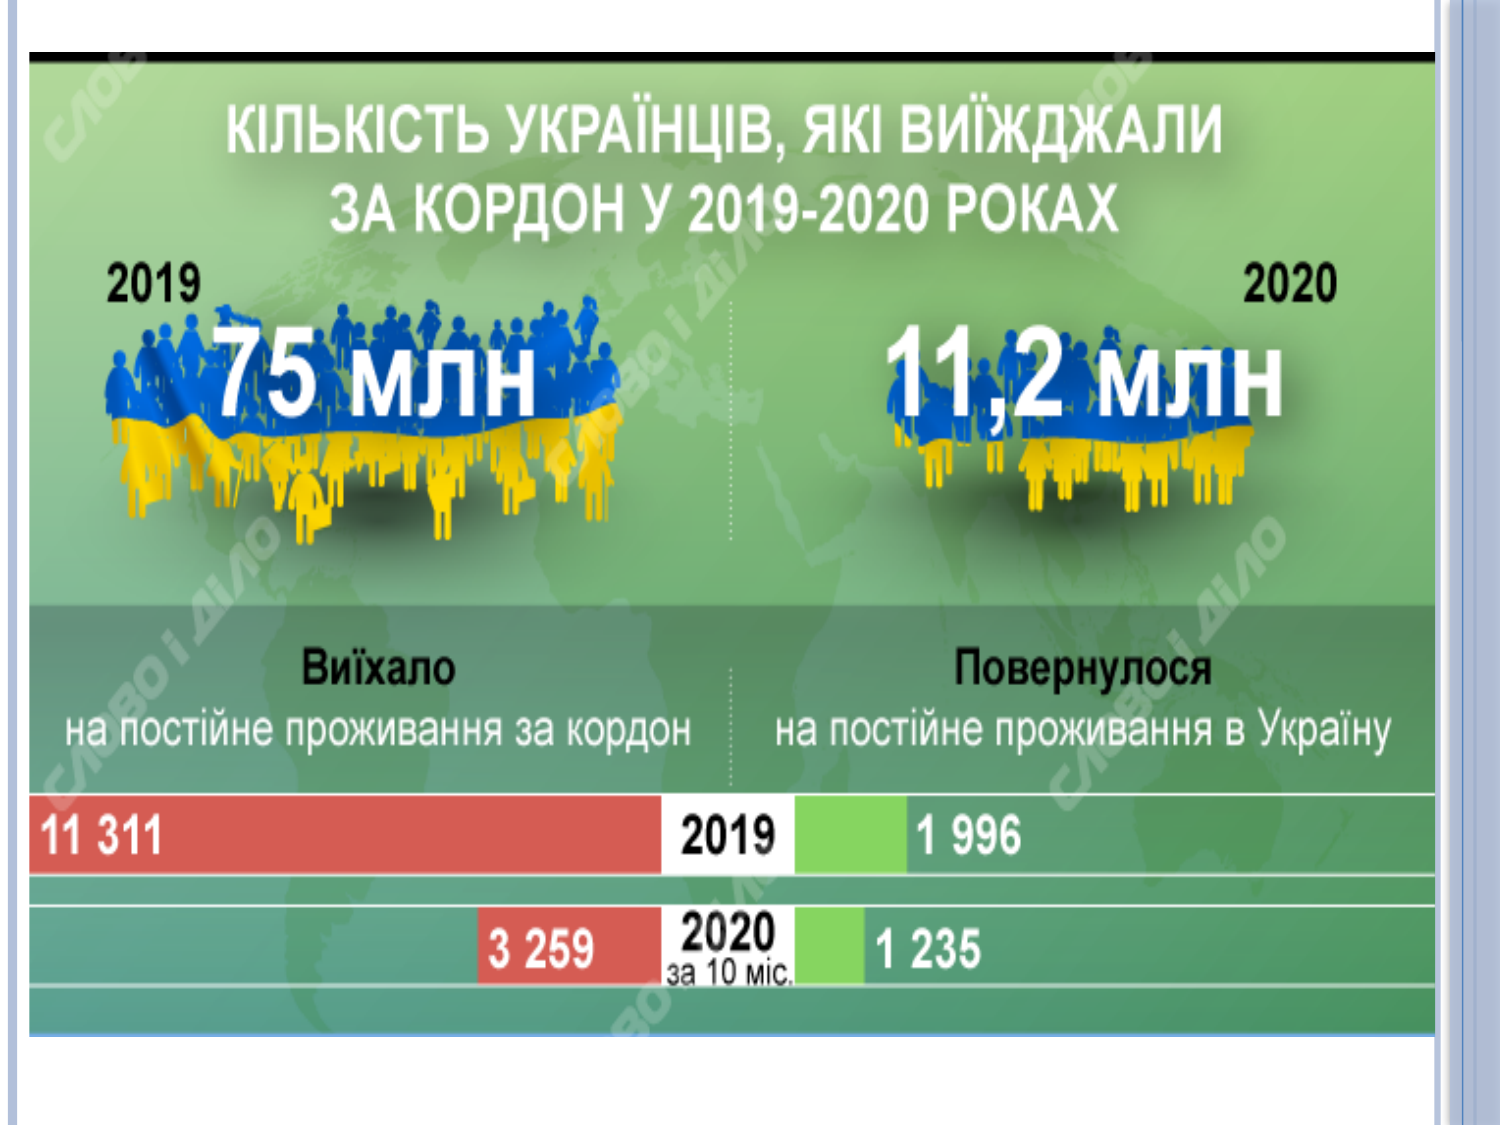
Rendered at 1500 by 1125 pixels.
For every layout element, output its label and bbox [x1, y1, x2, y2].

picture [28, 51, 1436, 1037]
